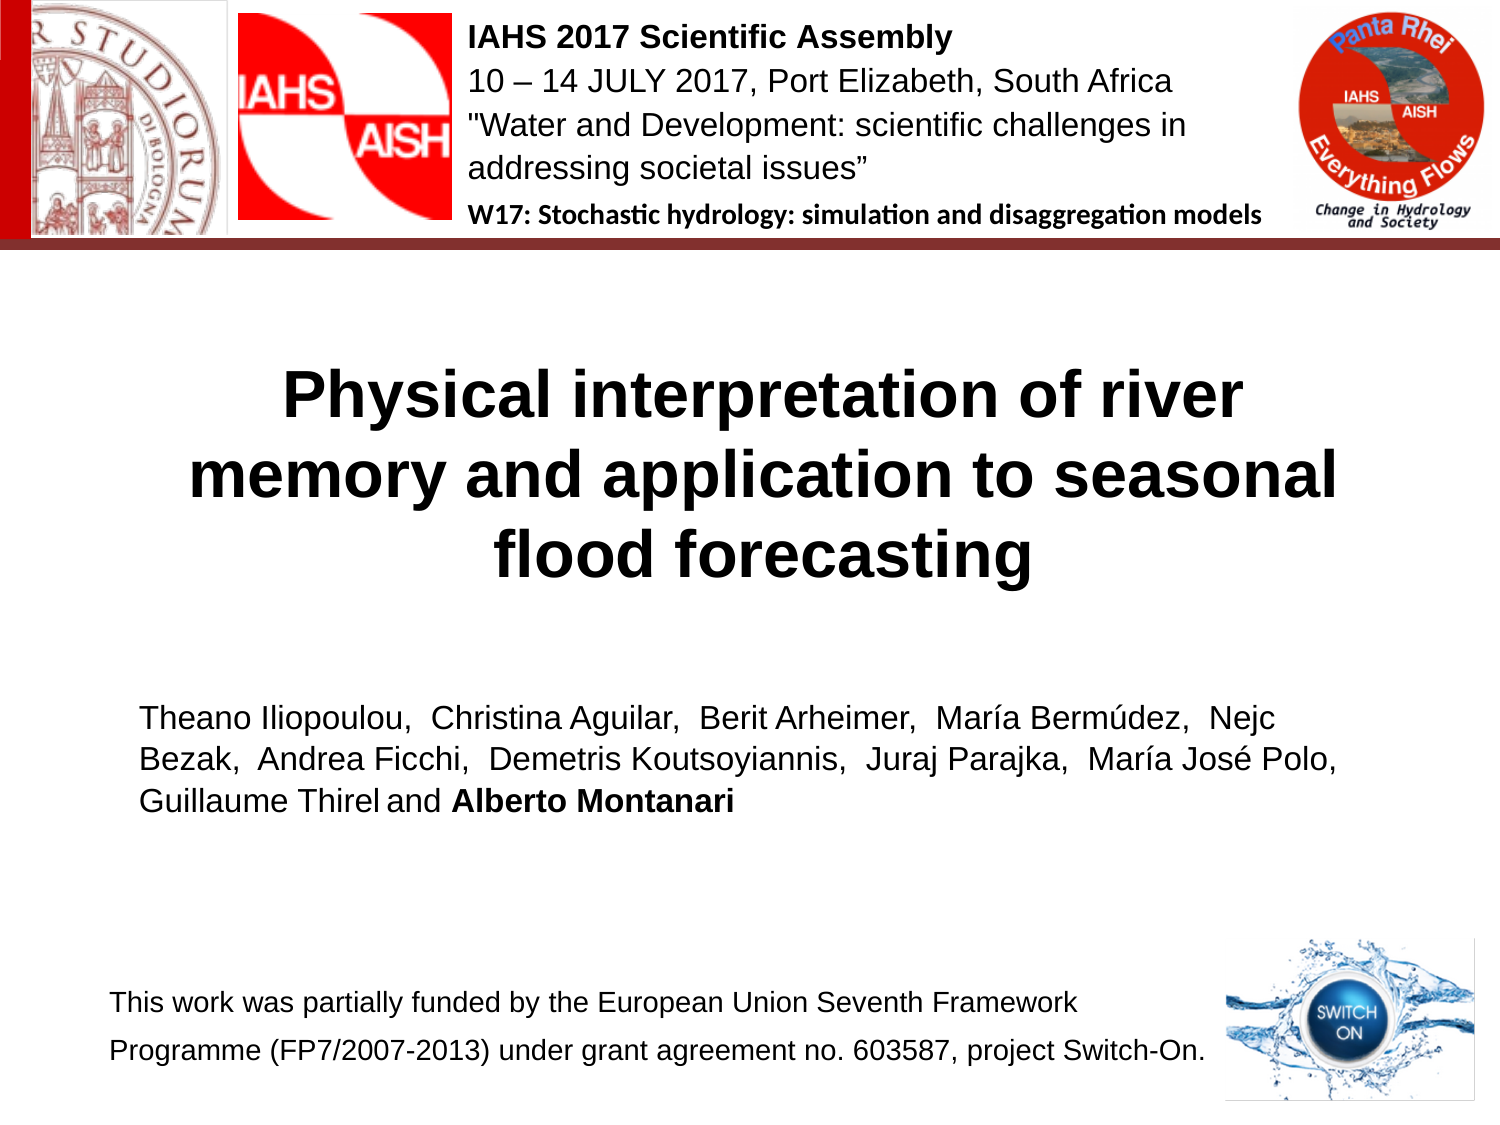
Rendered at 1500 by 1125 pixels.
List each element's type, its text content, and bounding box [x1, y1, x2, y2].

picture [237, 12, 452, 220]
subtitle Theano Iliopoulou, Christina Aguilar, Berit Arheimer, María Bermúdez, Nejc Bezak, Andrea Ficchi, Demetris Koutsoyiannis, Juraj Parajka, María José Polo, Guillaume Thirel and Alberto Montanari [122, 685, 1394, 836]
text_box IAHS 2017 Scientific Assembly 10 – 14 JULY 2017, Port Elizabeth, South Africa "Water and Development: scientific challenges in addressing societal issues” W17: Stochastic hydrology: simulation and disaggregation models [452, 4, 1304, 238]
picture [1224, 937, 1475, 1101]
text_box This work was partially funded by the European Union Seventh Framework Programme (FP7/2007-2013) under grant agreement no. 603587, project Switch-On. [100, 963, 1219, 1074]
picture [1292, 6, 1492, 232]
picture [31, 0, 229, 235]
title Physical interpretation of river memory and application to seasonal flood forecasting [134, 330, 1394, 612]
